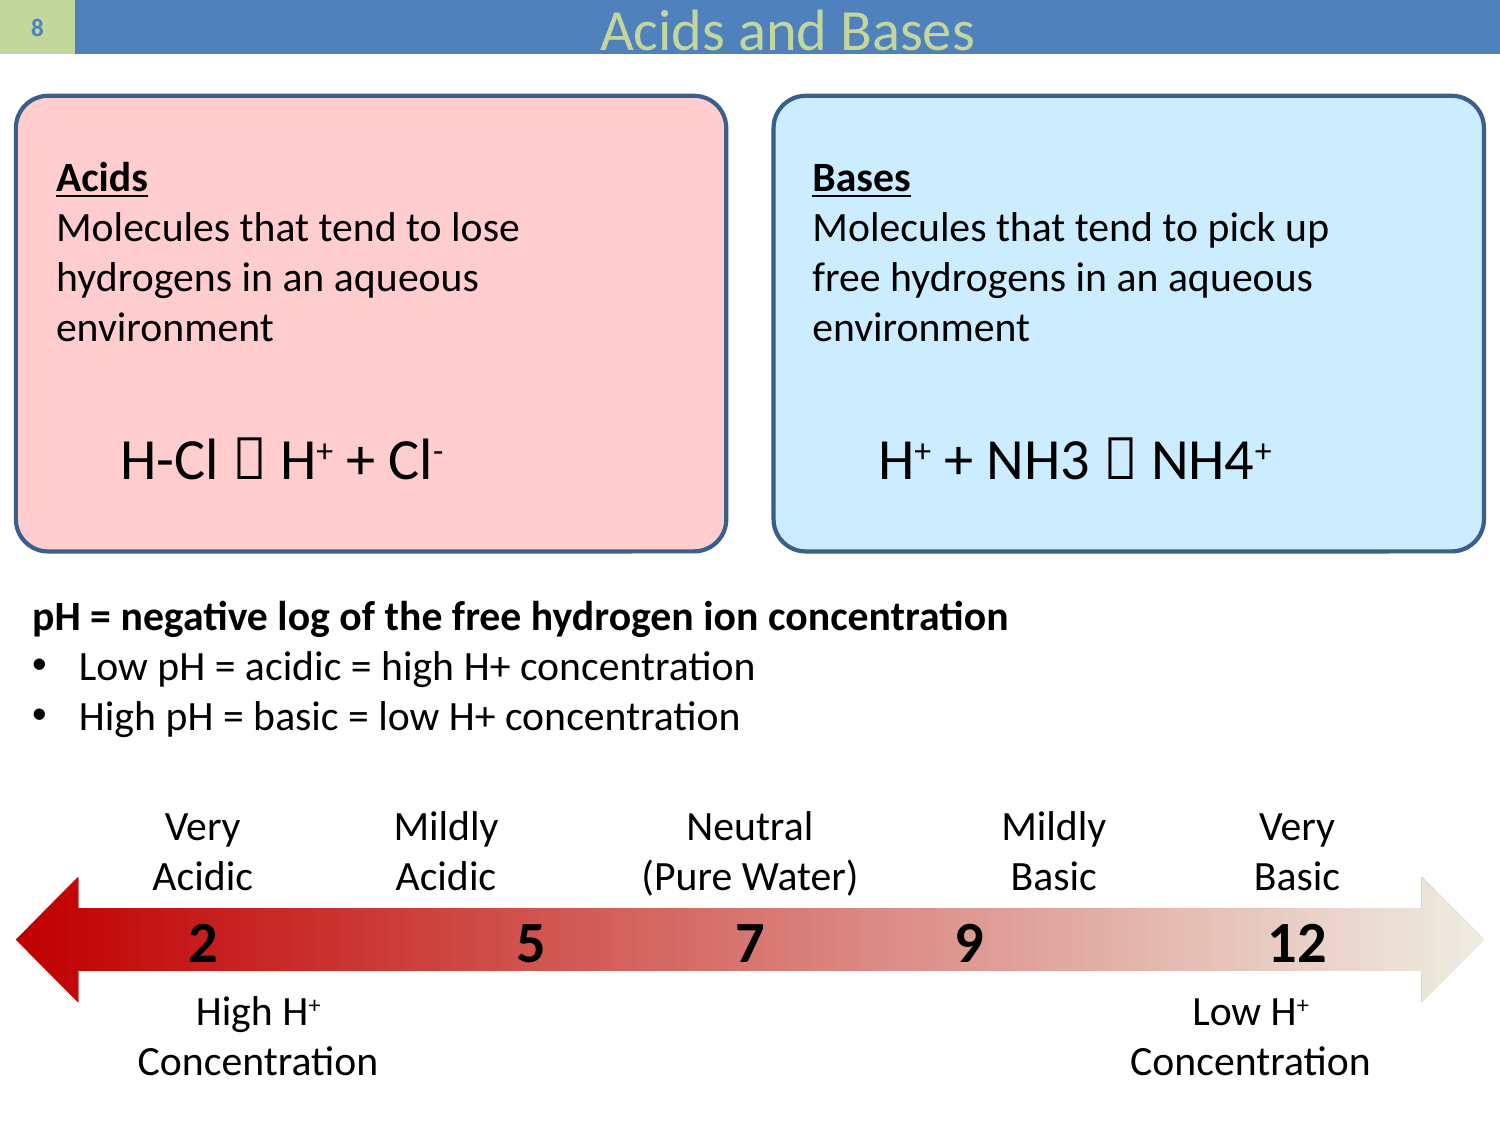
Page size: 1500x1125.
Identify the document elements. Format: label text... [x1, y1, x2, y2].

text_box Bases Molecules that tend to pick up free hydrogens in an aqueous environment [797, 142, 1418, 358]
text_box H-Cl  H+ + Cl- [105, 414, 637, 499]
text_box [13, 93, 729, 554]
text_box [771, 93, 1487, 554]
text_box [15, 581, 1485, 1093]
text_box Acids Molecules that tend to lose hydrogens in an aqueous environment [41, 142, 662, 358]
title Acids and Bases [75, 0, 1500, 54]
text_box H+ + NH3  NH4+ [863, 414, 1395, 499]
